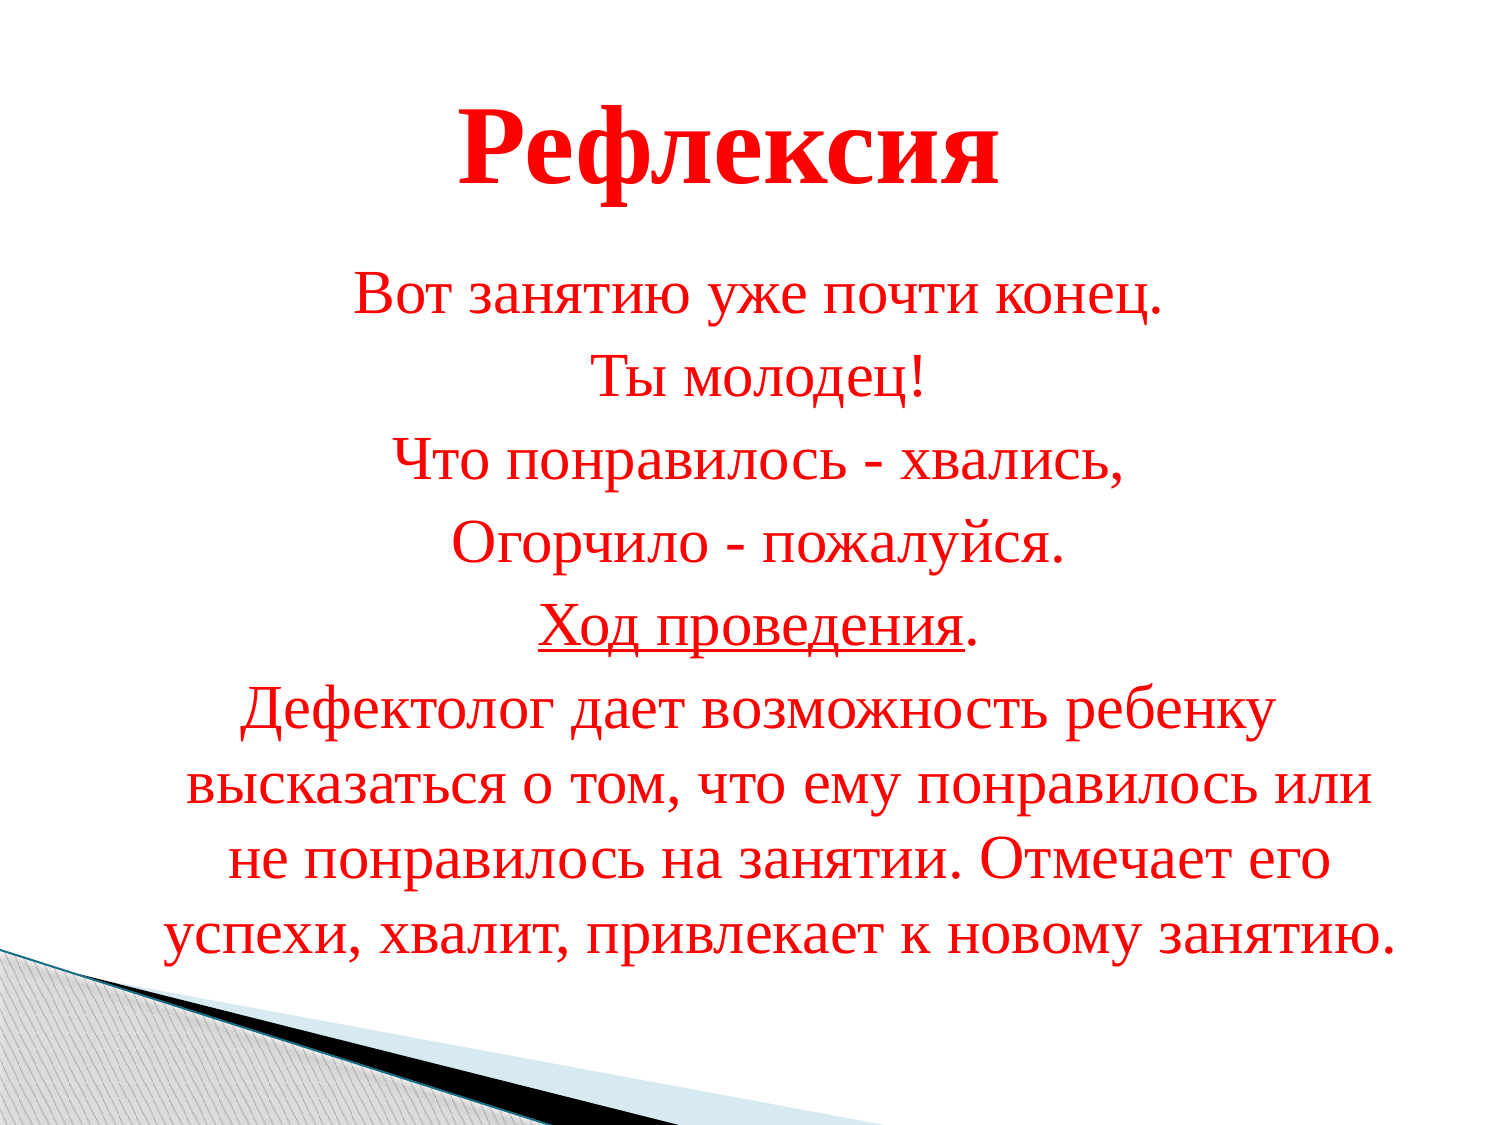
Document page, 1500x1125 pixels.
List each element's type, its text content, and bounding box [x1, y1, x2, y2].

list Вот занятию уже почти конец. Ты молодец! Что понравилось - хвались, Огорчило - пожалуйся. Ход проведения. Дефектолог дает возможность ребенку высказаться о том, что ему понравилось или не понравилось на занятии. Отмечает его успехи, хвалит, привлекает к новому занятию. [75, 243, 1425, 986]
title Рефлексия [75, 45, 1425, 233]
